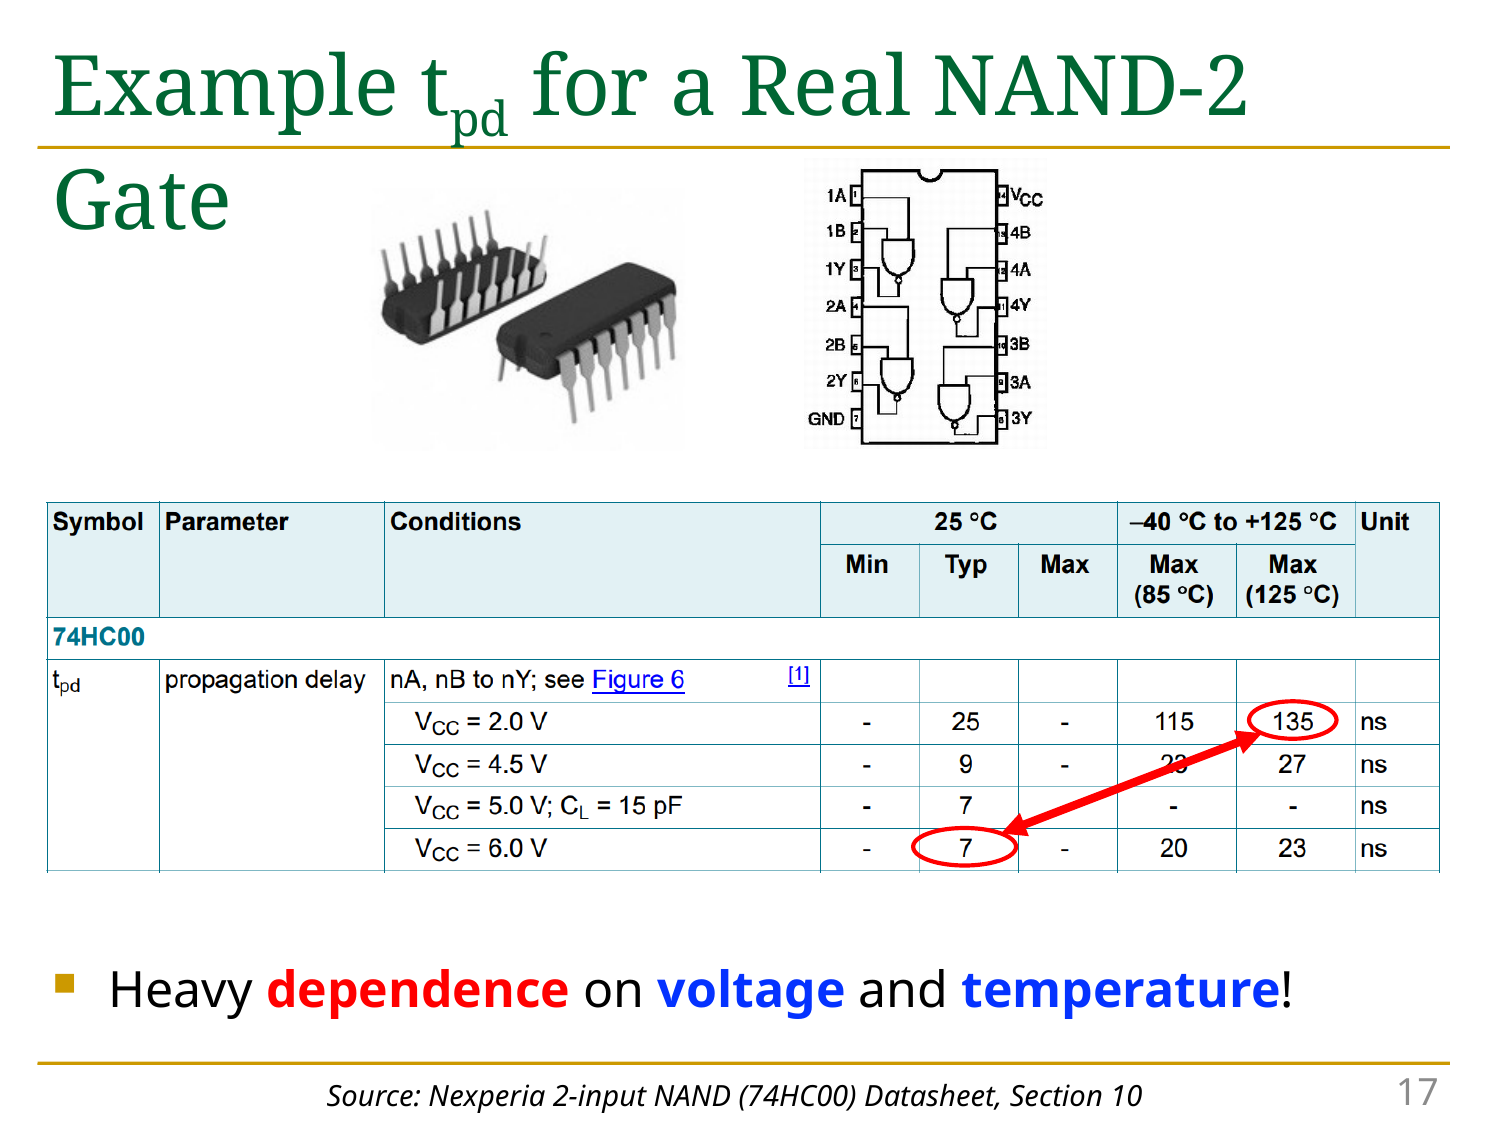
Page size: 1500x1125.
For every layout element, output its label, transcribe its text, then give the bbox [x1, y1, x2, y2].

text_box Source: Nexperia 2-input NAND (74HC00) Datasheet, Section 10 [311, 1069, 1175, 1120]
picture [42, 497, 1446, 873]
list Heavy dependence on voltage and temperature! [37, 950, 1450, 1035]
title Example tpd for a Real NAND-2 Gate [37, 24, 1450, 200]
picture [803, 158, 1048, 450]
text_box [1000, 733, 1263, 834]
picture [349, 187, 688, 451]
slide_number 17 [1116, 1063, 1454, 1124]
